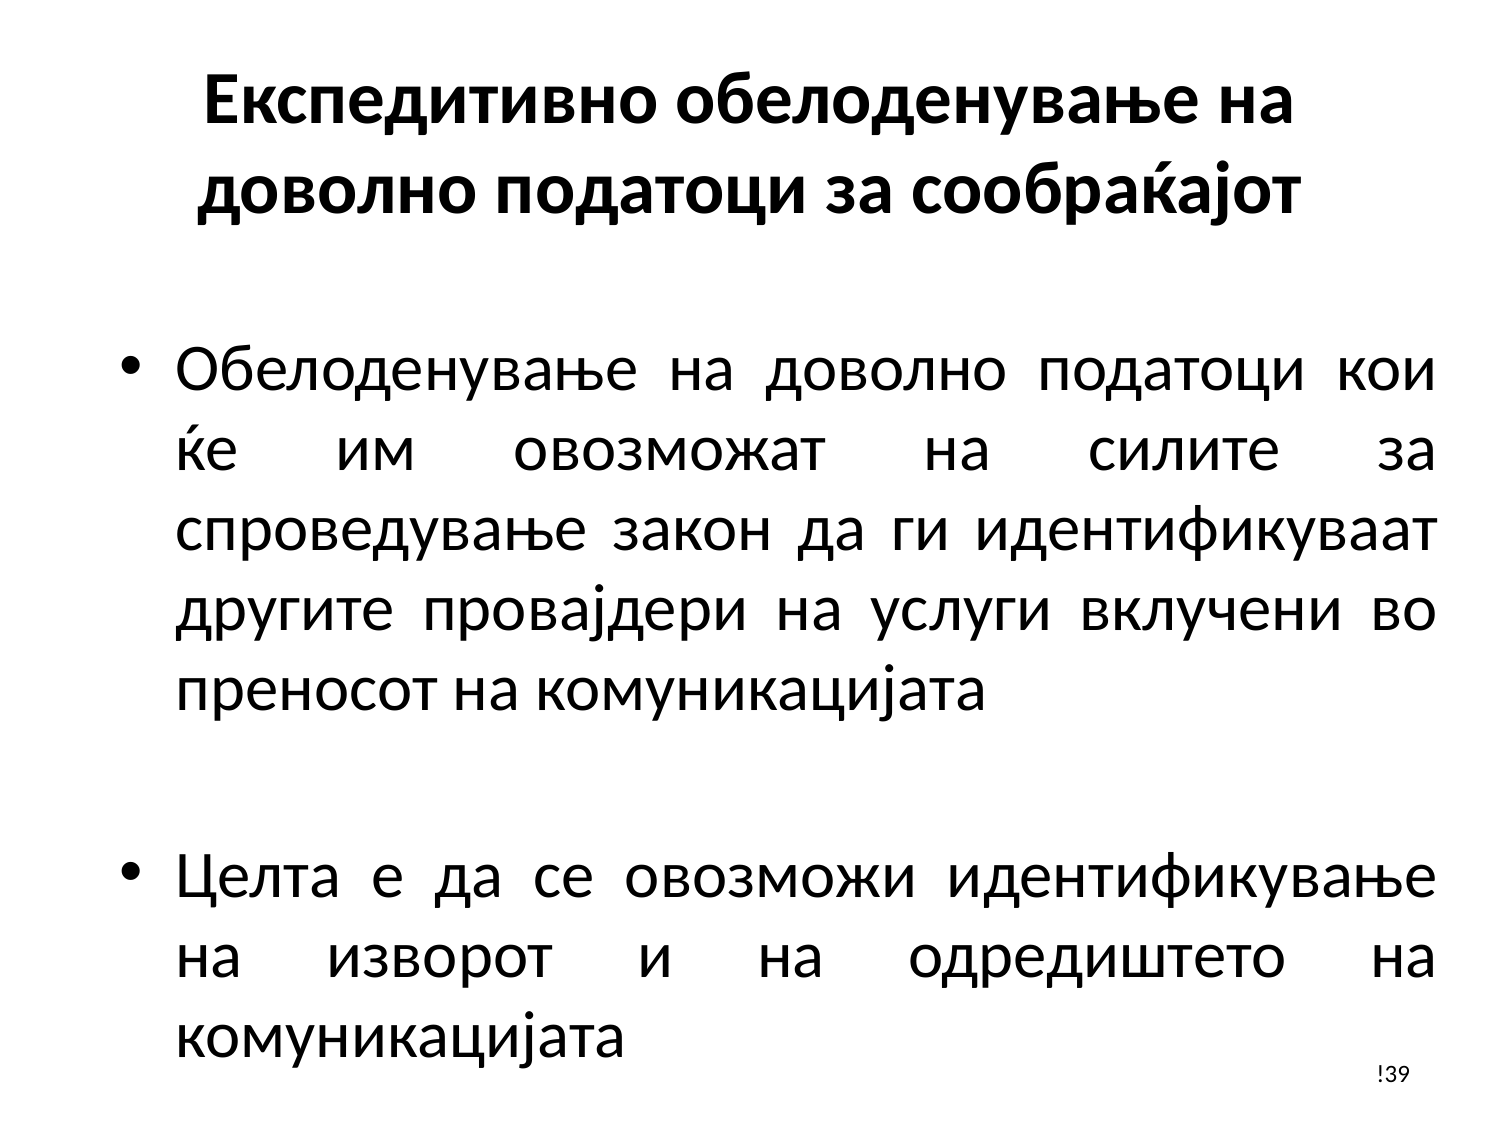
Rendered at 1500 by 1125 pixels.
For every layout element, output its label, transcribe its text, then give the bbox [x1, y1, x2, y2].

list Обелоденување на доволно податоци кои ќе им овозможат на силите за спроведување закон да ги идентификуваат другите провајдери на услуги вклучени во преносот на комуникацијата Целта е да се овозможи идентификување на изворот и на одредиштето на комуникацијата [103, 316, 1455, 960]
title Експедитивно обелоденување на доволно податоци за сообраќајот [74, 44, 1426, 233]
slide_number !39 [1074, 1042, 1425, 1103]
